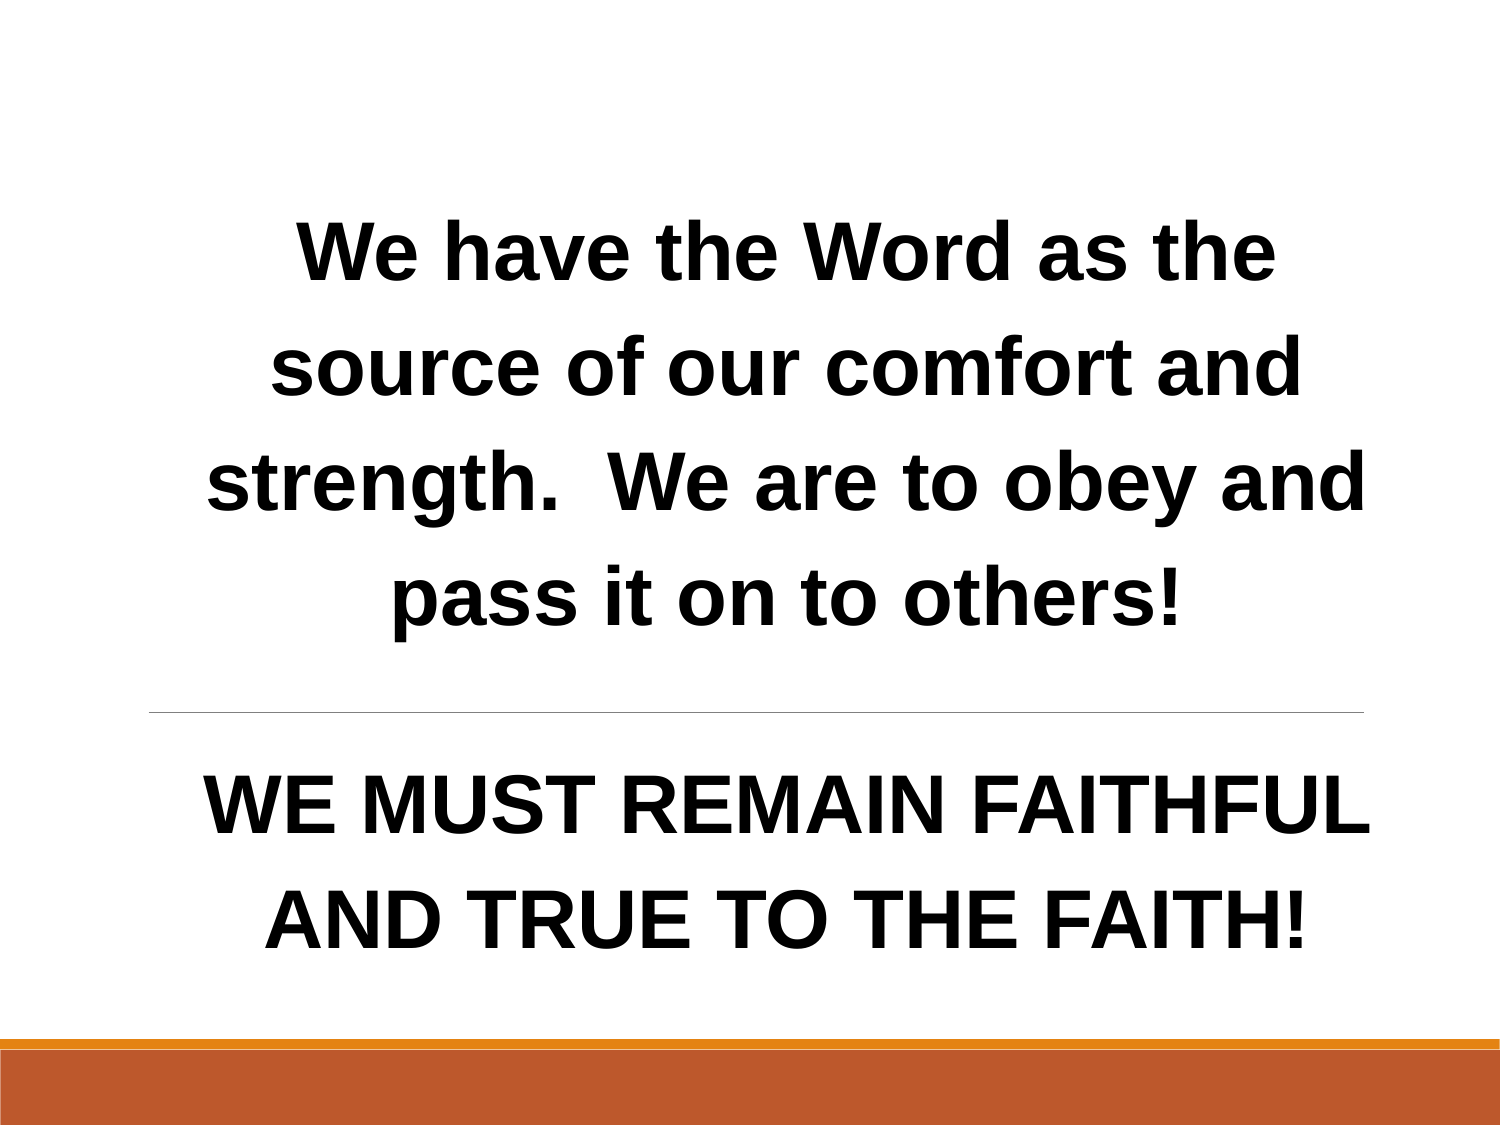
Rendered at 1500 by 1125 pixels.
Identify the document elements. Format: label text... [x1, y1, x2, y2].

text_box We have the Word as the source of our comfort and strength. We are to obey and pass it on to others! WE MUST REMAIN FAITHFUL AND TRUE TO THE FAITH! [162, 174, 1413, 973]
